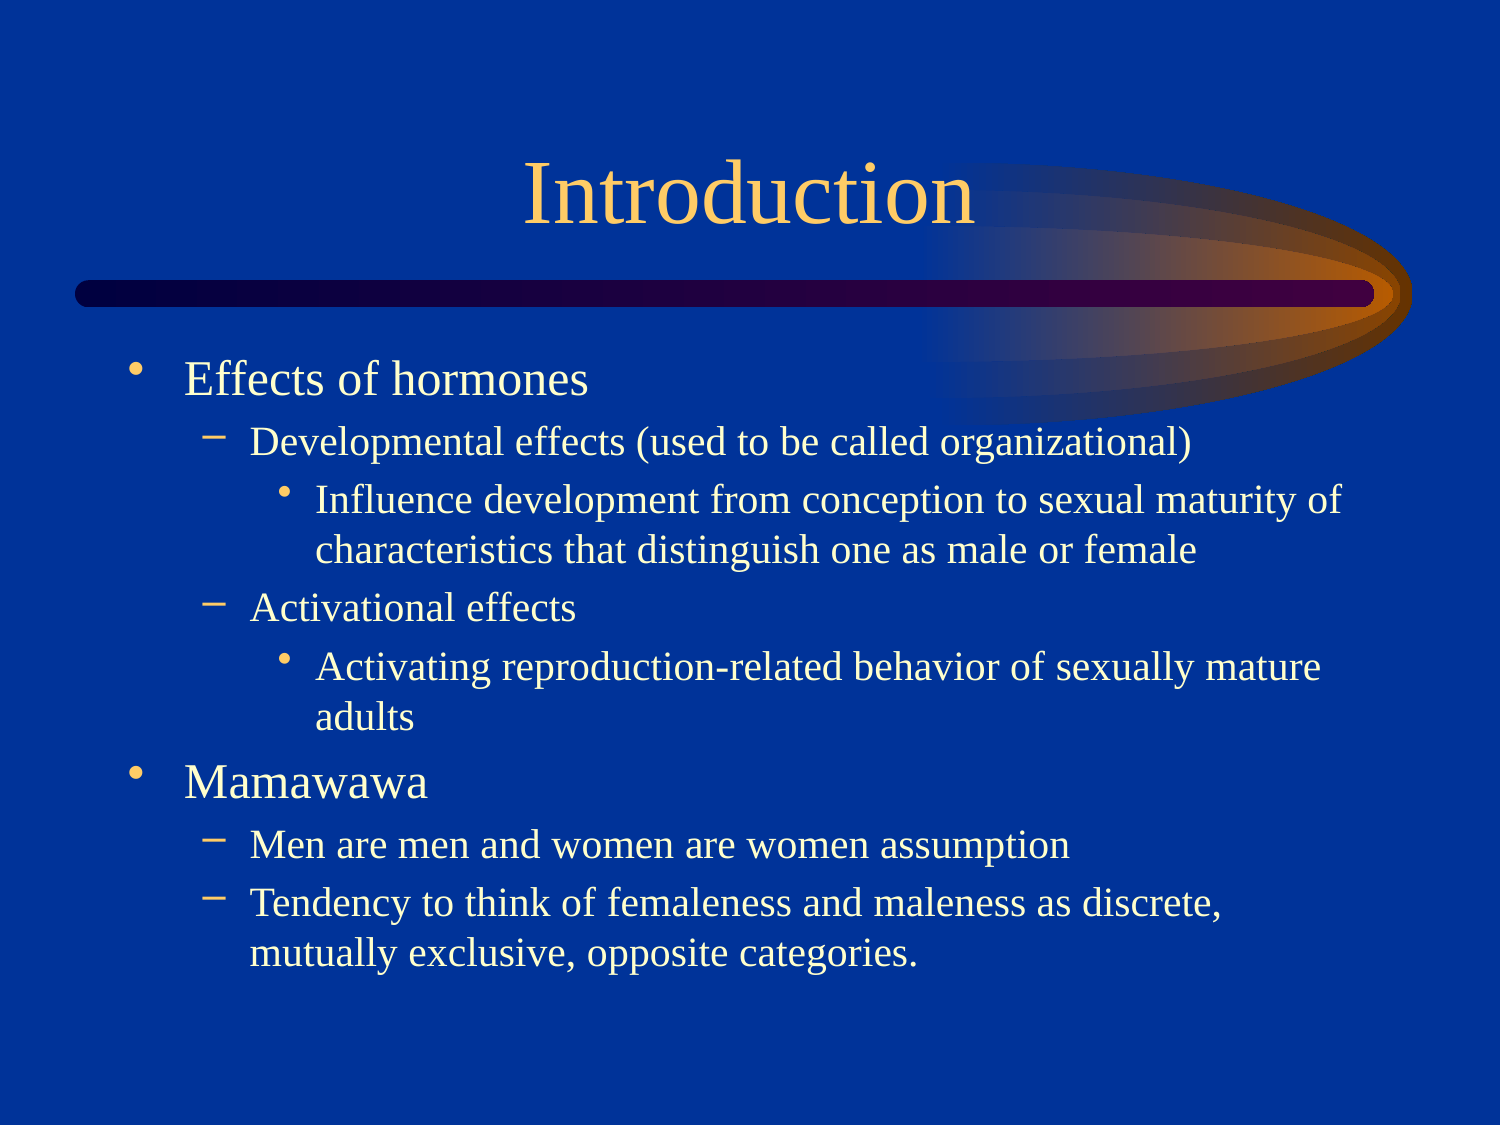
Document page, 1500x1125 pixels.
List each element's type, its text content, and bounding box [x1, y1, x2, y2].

list Effects of hormones Developmental effects (used to be called organizational) Influence development from conception to sexual maturity of characteristics that distinguish one as male or female Activational effects Activating reproduction-related behavior of sexually mature adults Mamawawa Men are men and women are women assumption Tendency to think of femaleness and maleness as discrete, mutually exclusive, opposite categories. [112, 337, 1388, 1013]
title Introduction [112, 62, 1388, 251]
